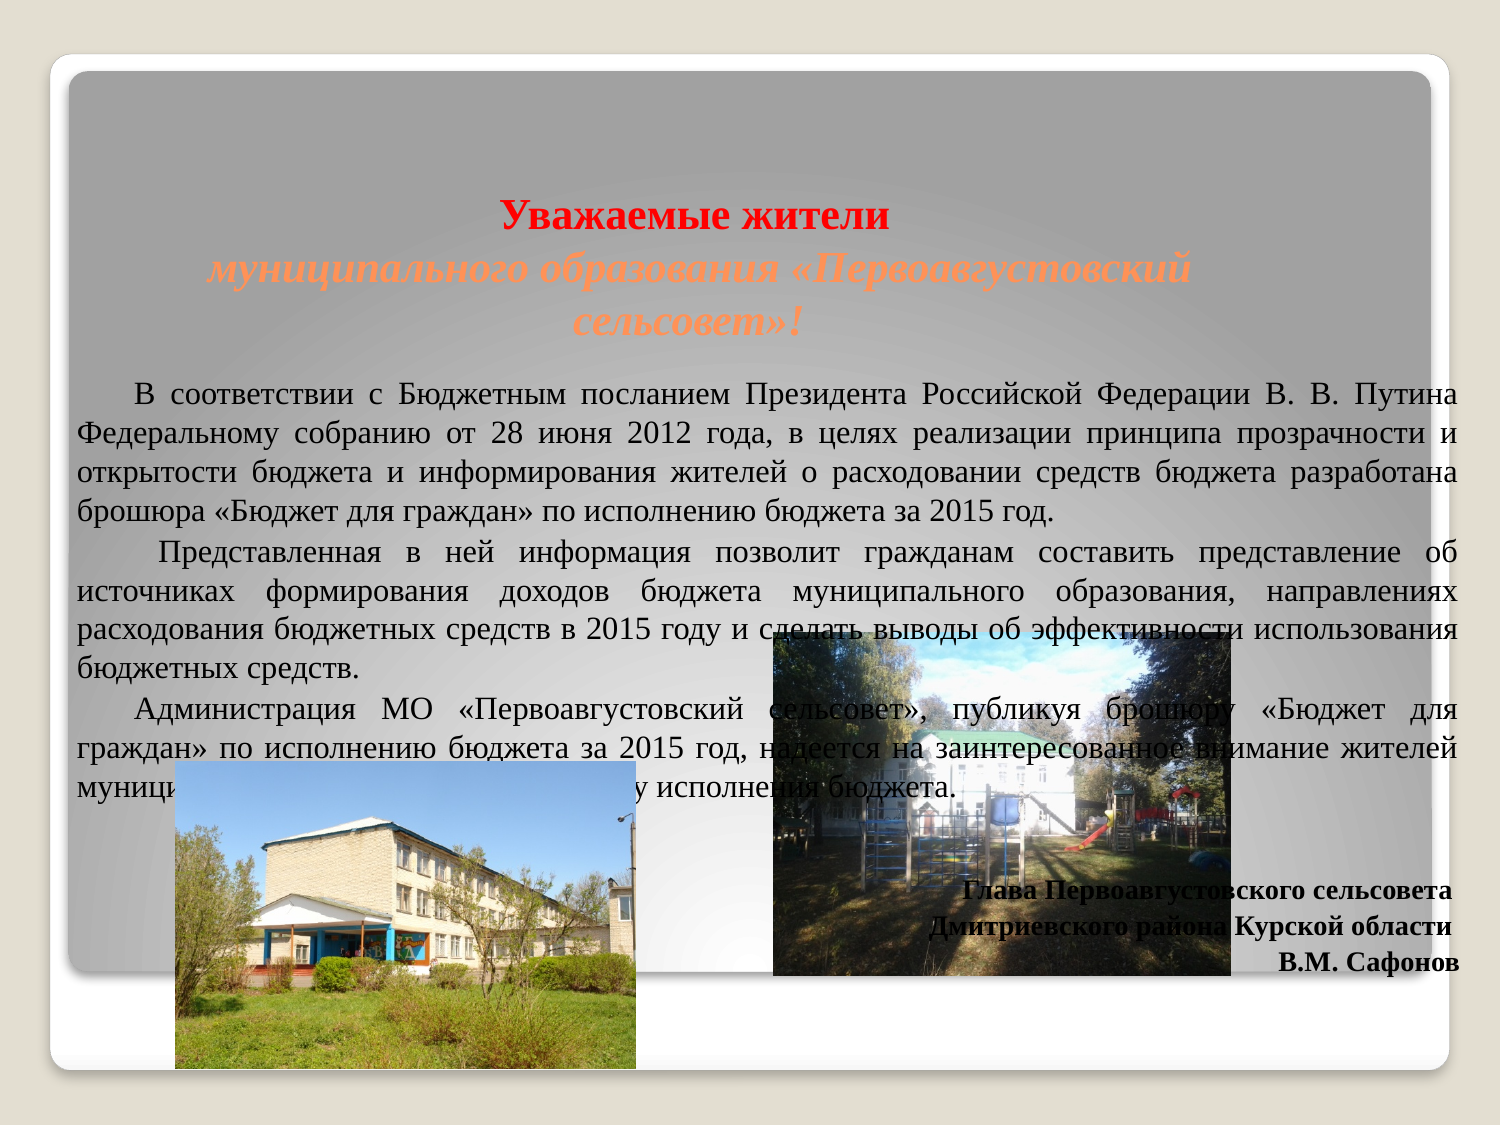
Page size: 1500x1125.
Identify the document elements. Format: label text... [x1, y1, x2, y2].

picture [773, 632, 1231, 976]
list В соответствии с Бюджетным посланием Президента Российской Федерации В. В. Путина Федеральному собранию от 28 июня 2012 года, в целях реализации принципа прозрачности и открытости бюджета и информирования жителей о расходовании средств бюджета разработана брошюра «Бюджет для граждан» по исполнению бюджета за 2015 год. Представленная в ней информация позволит гражданам составить представление об источниках формирования доходов бюджета муниципального образования, направлениях расходования бюджетных средств в 2015 году и сделать выводы об эффективности использования бюджетных средств. Администрация МО «Первоавгустовский сельсовет», публикуя брошюру «Бюджет для граждан» по исполнению бюджета за 2015 год, надеется на заинтересованное внимание жителей муниципального образования к процессу исполнения бюджета. Глава Первоавгустовского сельсовета Дмитриевского района Курской области В.М. Сафонов [46, 316, 1475, 996]
picture [175, 761, 637, 1069]
title Уважаемые жители муниципального образования «Первоавгустовский сельсовет»! [82, 128, 1307, 316]
